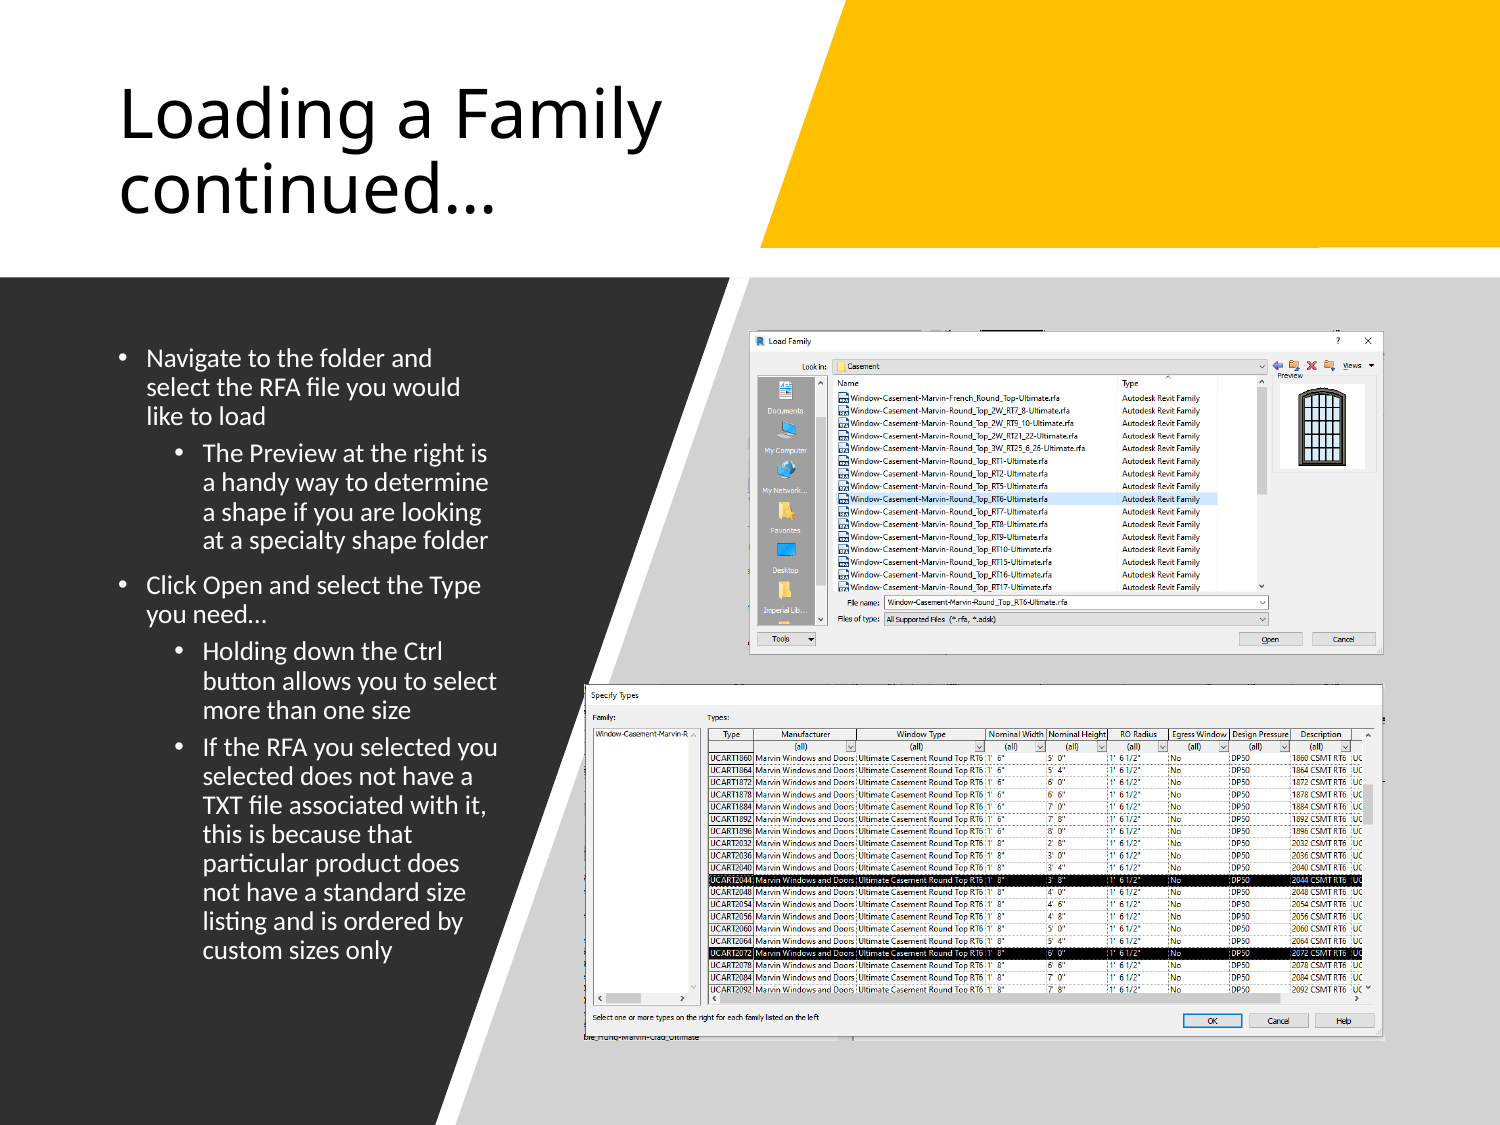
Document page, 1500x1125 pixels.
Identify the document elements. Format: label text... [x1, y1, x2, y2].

picture [748, 330, 1385, 655]
title Loading a Family continued… [103, 59, 761, 248]
text_box [758, 0, 1500, 249]
list Navigate to the folder and select the RFA file you would like to load The Preview at the right is a handy way to determine a shape if you are looking at a specialty shape folder Click Open and select the Type you need… Holding down the Ctrl button allows you to select more than one size If the RFA you selected you selected does not have a TXT file associated with it, this is because that particular product does not have a standard size listing and is ordered by custom sizes only [103, 332, 516, 978]
picture [584, 684, 1385, 1041]
text_box [0, 276, 732, 1125]
text_box [454, 276, 1500, 1125]
